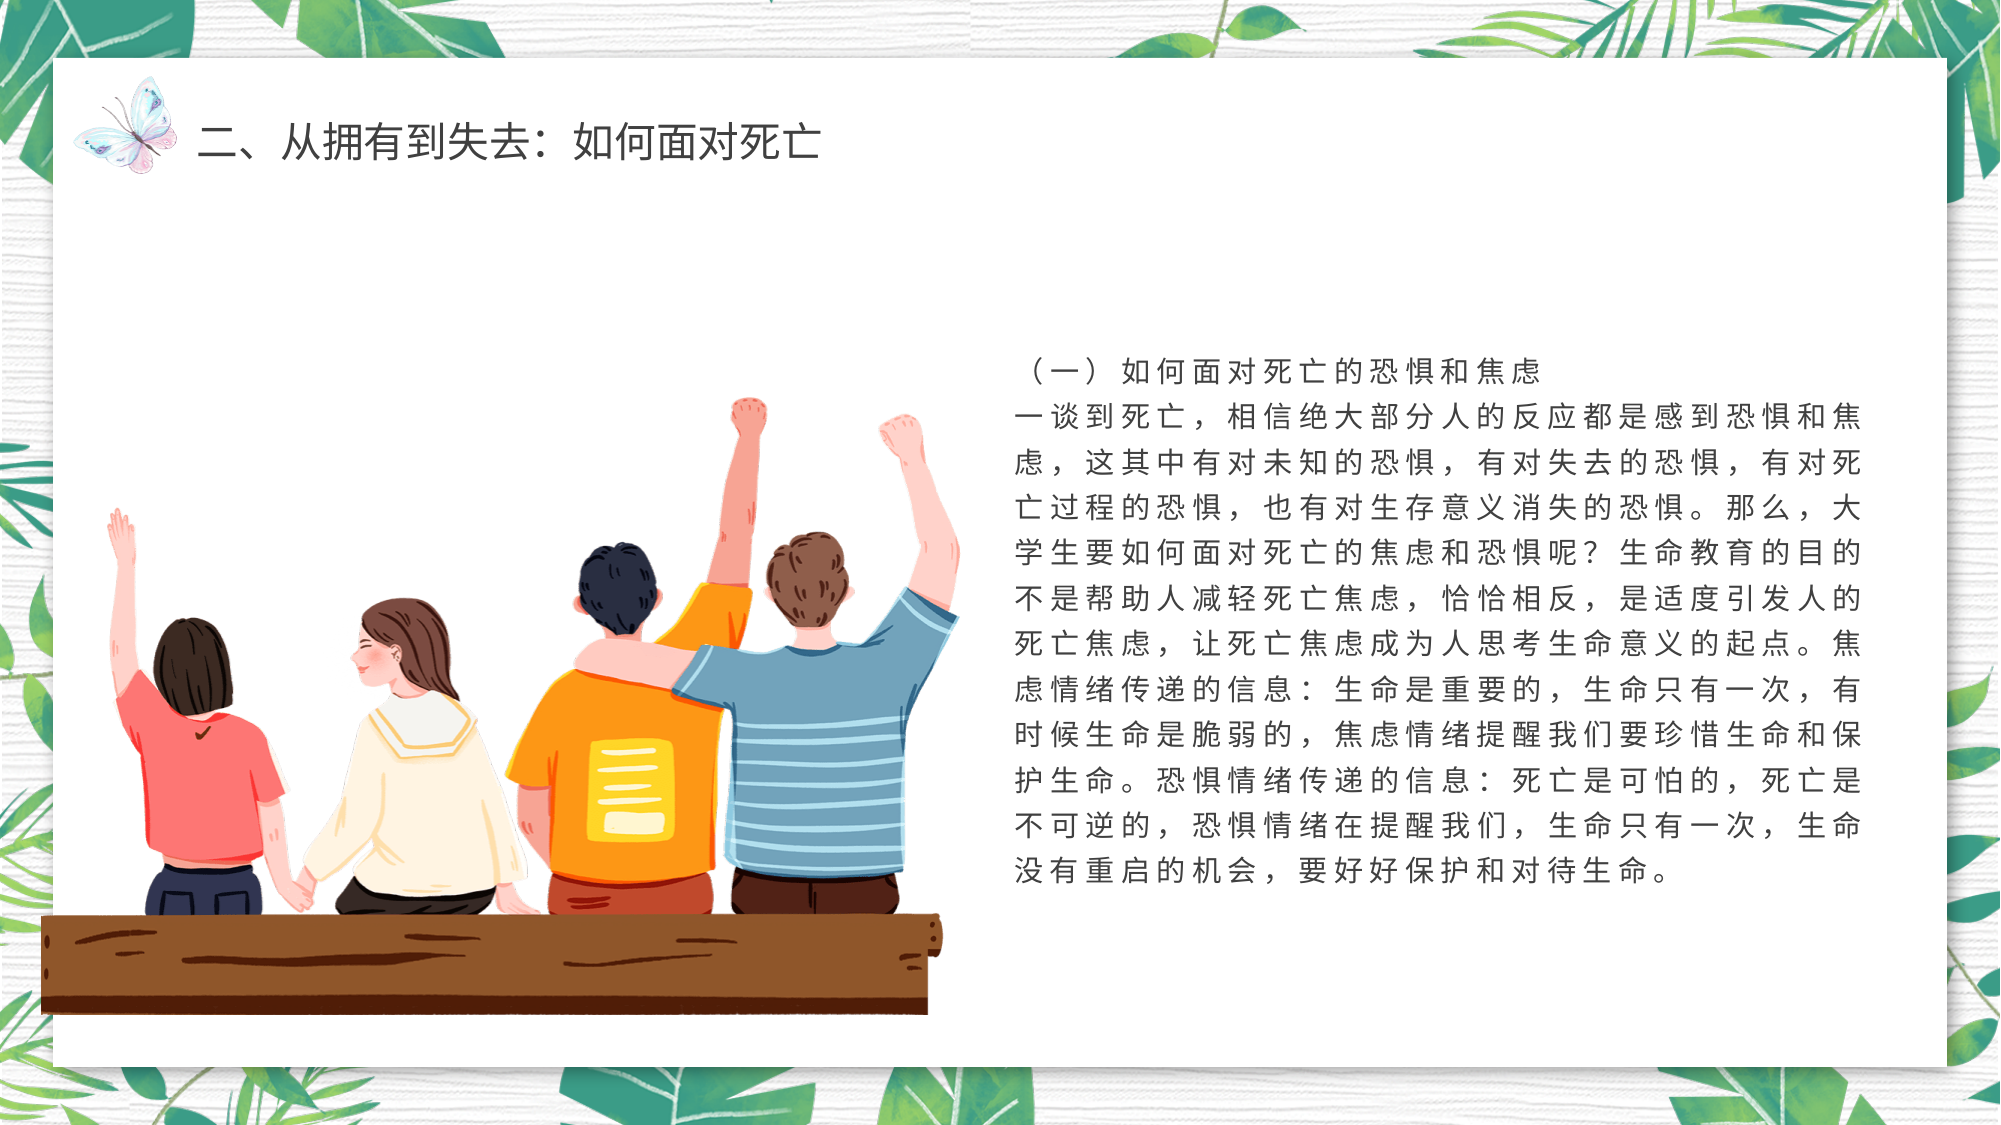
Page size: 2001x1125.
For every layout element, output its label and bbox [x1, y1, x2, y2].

picture [41, 350, 987, 1015]
text_box [0, 0, 2000, 1125]
picture [73, 76, 177, 174]
